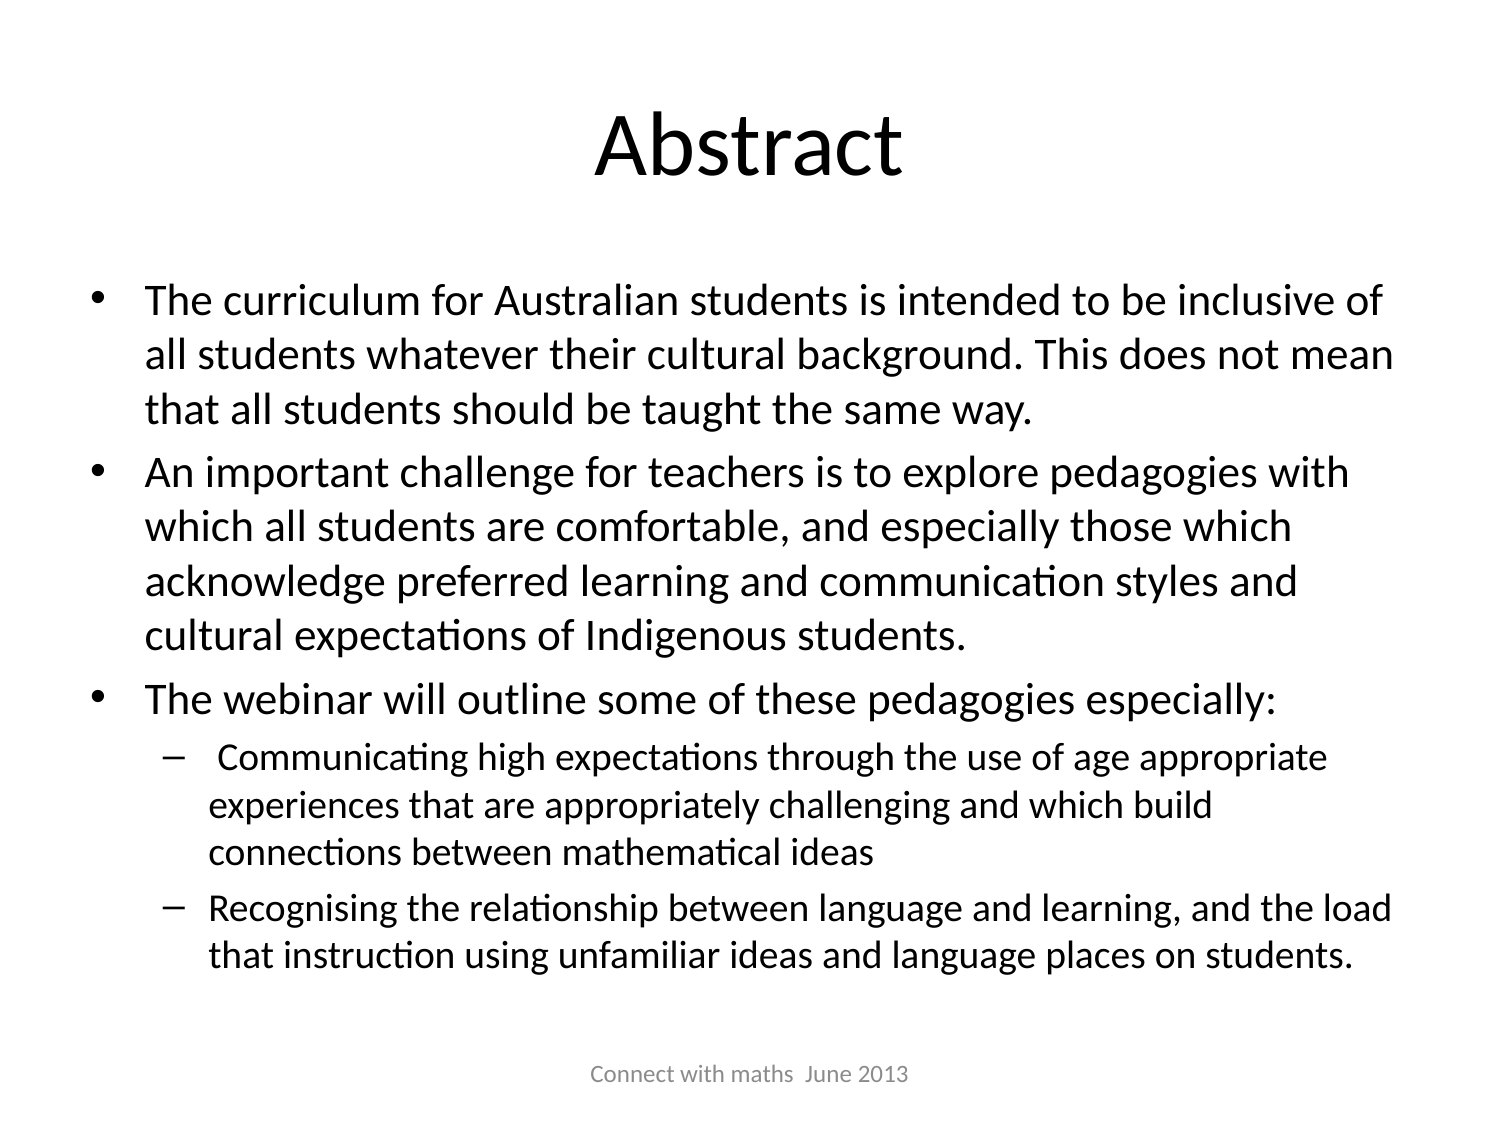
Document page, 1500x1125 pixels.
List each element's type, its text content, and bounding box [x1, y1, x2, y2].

footer Connect with maths June 2013 [512, 1042, 988, 1103]
list The curriculum for Australian students is intended to be inclusive of all students whatever their cultural background. This does not mean that all students should be taught the same way. An important challenge for teachers is to explore pedagogies with which all students are comfortable, and especially those which acknowledge preferred learning and communication styles and cultural expectations of Indigenous students. The webinar will outline some of these pedagogies especially: Communicating high expectations through the use of age appropriate experiences that are appropriately challenging and which build connections between mathematical ideas Recognising the relationship between language and learning, and the load that instruction using unfamiliar ideas and language places on students. [75, 262, 1425, 1005]
title Abstract [75, 45, 1425, 233]
